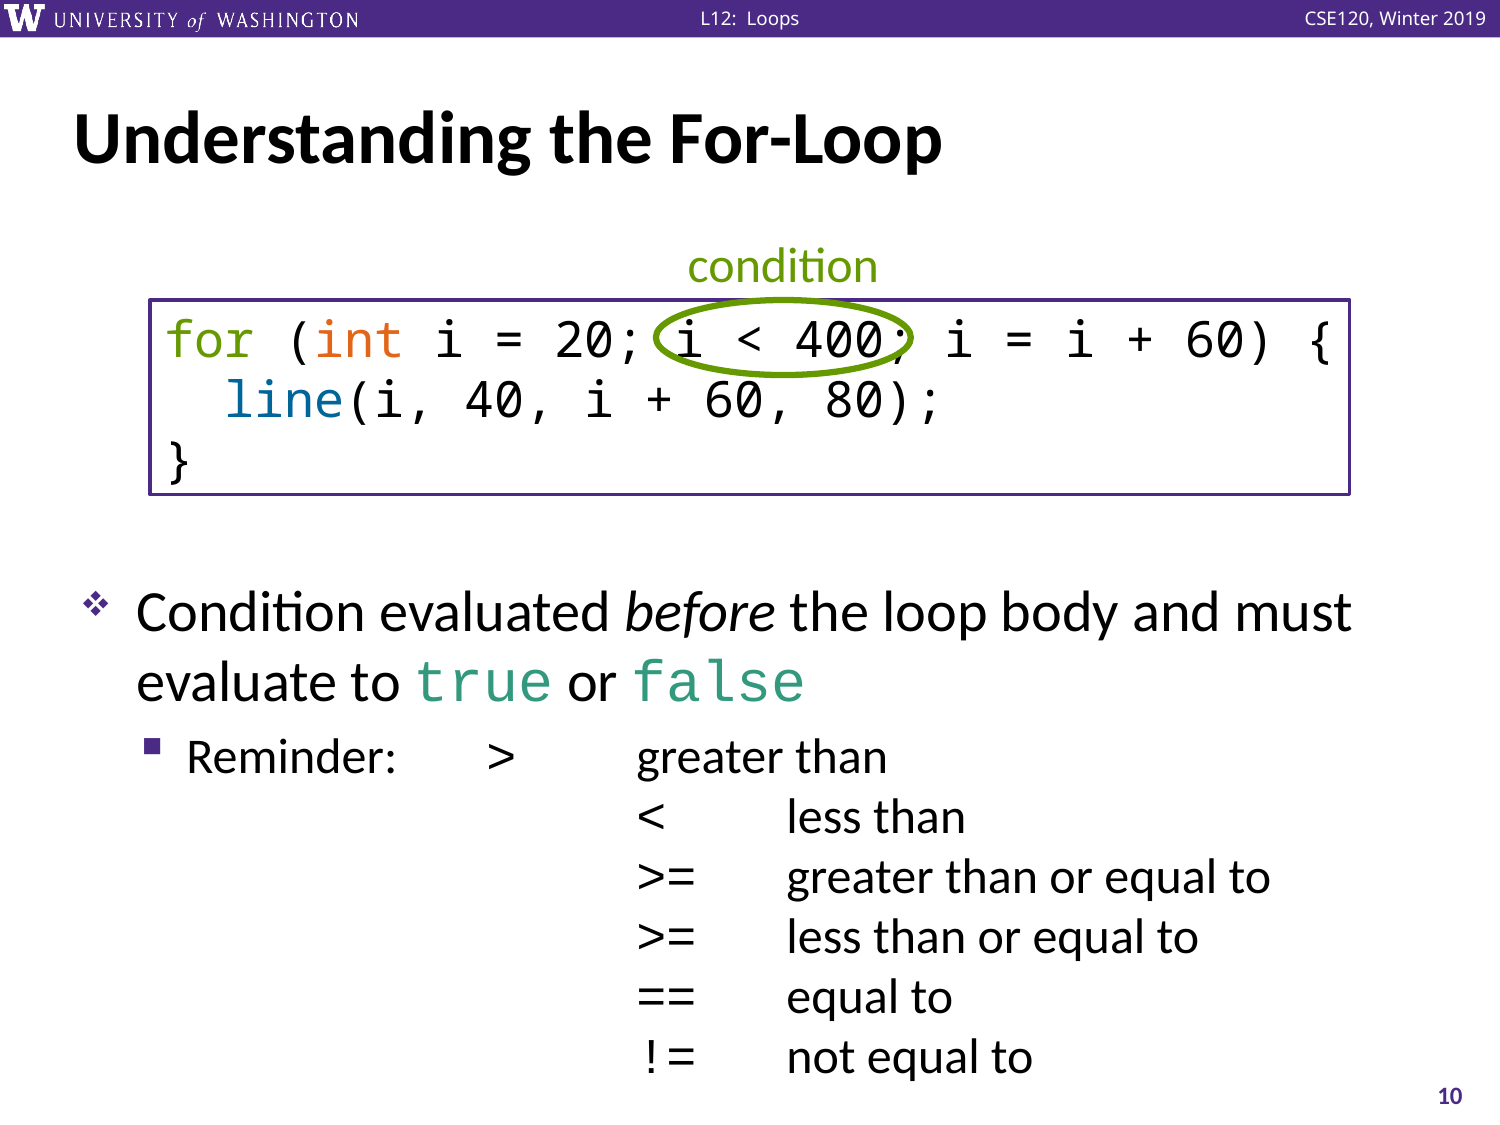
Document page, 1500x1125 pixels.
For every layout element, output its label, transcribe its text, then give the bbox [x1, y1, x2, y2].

picture [4, 4, 358, 32]
title Understanding the For-Loop [58, 71, 1438, 197]
slide_number 10 [1400, 1065, 1500, 1125]
list Condition evaluated before the loop body and must evaluate to true or false Reminder: > greater than < less than >= greater than or equal to >= less than or equal to == equal to != not equal to [64, 223, 1438, 1040]
text_box [655, 300, 911, 376]
text_box for (int i = 20; i < 400; i = i + 60) { line(i, 40, i + 60, 80); } [149, 299, 1350, 495]
text_box condition [648, 224, 919, 300]
